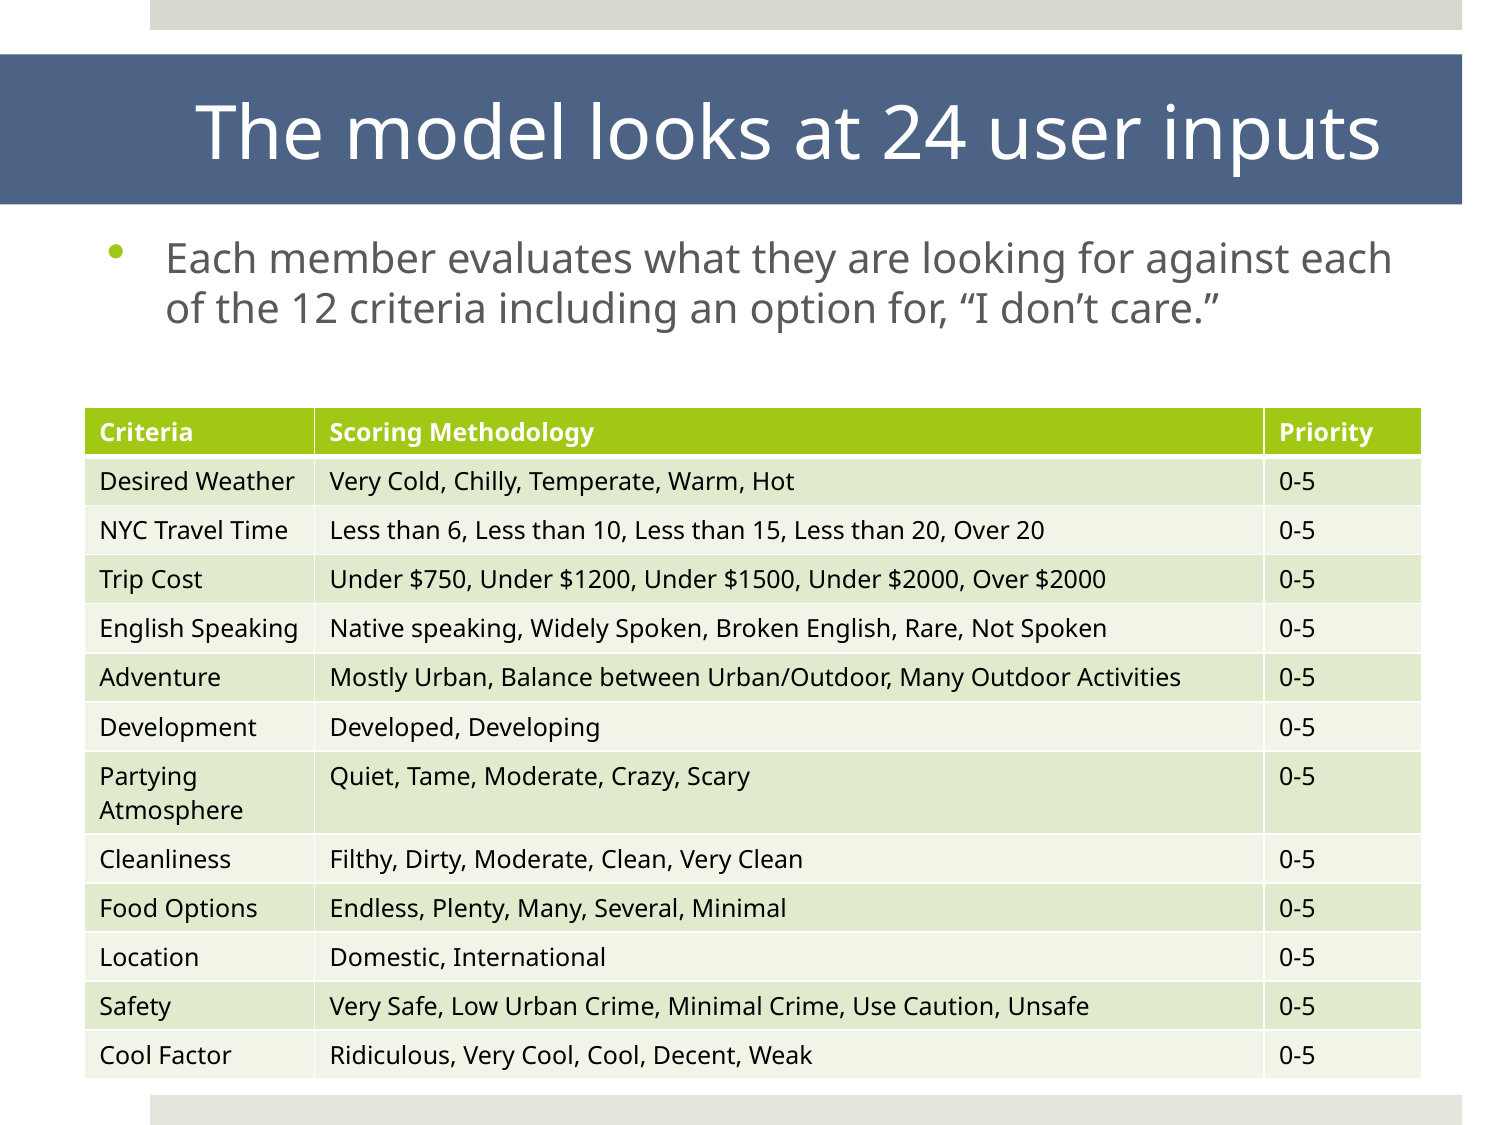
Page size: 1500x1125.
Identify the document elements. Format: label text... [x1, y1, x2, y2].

table_cell Adventure [85, 654, 314, 701]
table_header Priority [1265, 408, 1421, 454]
table_cell 0-5 [1265, 933, 1421, 980]
table_cell Desired Weather [85, 459, 314, 505]
table_cell Filthy, Dirty, Moderate, Clean, Very Clean [315, 835, 1263, 882]
table_cell 0-5 [1265, 982, 1421, 1029]
table_cell 0-5 [1265, 752, 1421, 833]
table_cell Development [85, 703, 314, 750]
table_cell 0-5 [1265, 884, 1421, 931]
table_cell Developed, Developing [315, 703, 1263, 750]
table_cell Very Cold, Chilly, Temperate, Warm, Hot [315, 459, 1263, 505]
table_cell 0-5 [1265, 654, 1421, 701]
table_cell English Speaking [85, 604, 314, 652]
table_cell Domestic, International [315, 933, 1263, 980]
table_cell 0-5 [1265, 555, 1421, 603]
table_cell Food Options [85, 884, 314, 931]
table_cell Cool Factor [85, 1031, 314, 1078]
table_cell 0-5 [1265, 703, 1421, 750]
table_cell Quiet, Tame, Moderate, Crazy, Scary [315, 752, 1263, 833]
table_cell Ridiculous, Very Cool, Cool, Decent, Weak [315, 1031, 1263, 1078]
table_cell Native speaking, Widely Spoken, Broken English, Rare, Not Spoken [315, 604, 1263, 652]
table_cell NYC Travel Time [85, 506, 314, 554]
table_cell Mostly Urban, Balance between Urban/Outdoor, Many Outdoor Activities [315, 654, 1263, 701]
table_cell Cleanliness [85, 835, 314, 882]
table_cell Partying Atmosphere [85, 752, 314, 833]
table_cell 0-5 [1265, 835, 1421, 882]
table_cell Endless, Plenty, Many, Several, Minimal [315, 884, 1263, 931]
table_cell Location [85, 933, 314, 980]
table_cell 0-5 [1265, 459, 1421, 505]
table_header Scoring Methodology [315, 408, 1263, 454]
table_cell 0-5 [1265, 604, 1421, 652]
table_header Criteria [85, 408, 314, 454]
table_cell Under $750, Under $1200, Under $1500, Under $2000, Over $2000 [315, 555, 1263, 603]
table_cell 0-5 [1265, 506, 1421, 554]
table_cell Trip Cost [85, 555, 314, 603]
title The model looks at 24 user inputs [0, 54, 1463, 205]
list Each member evaluates what they are looking for against each of the 12 criteria including an option for, “I don’t care.” [93, 223, 1432, 951]
table_cell 0-5 [1265, 1031, 1421, 1078]
table_cell Less than 6, Less than 10, Less than 15, Less than 20, Over 20 [315, 506, 1263, 554]
table_cell Very Safe, Low Urban Crime, Minimal Crime, Use Caution, Unsafe [315, 982, 1263, 1029]
table_cell Safety [85, 982, 314, 1029]
